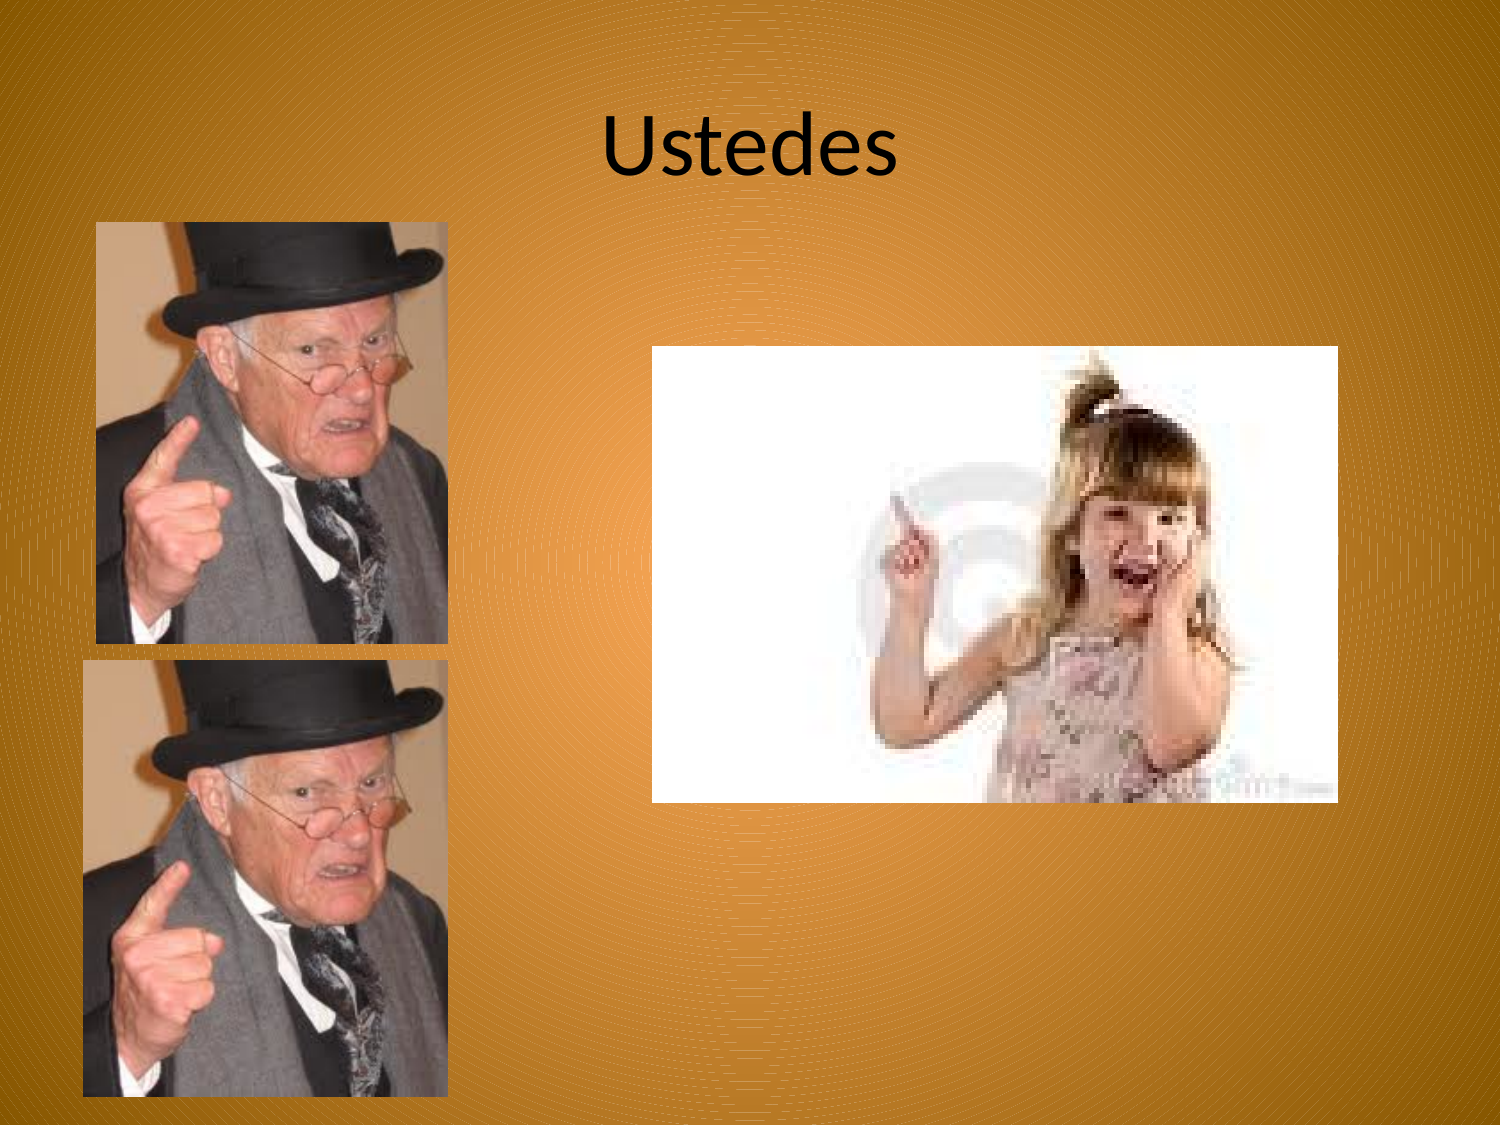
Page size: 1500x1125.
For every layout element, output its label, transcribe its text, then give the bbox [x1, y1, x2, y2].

picture [83, 660, 448, 1097]
picture [652, 346, 1338, 804]
picture [96, 222, 448, 644]
title Ustedes [75, 45, 1425, 233]
